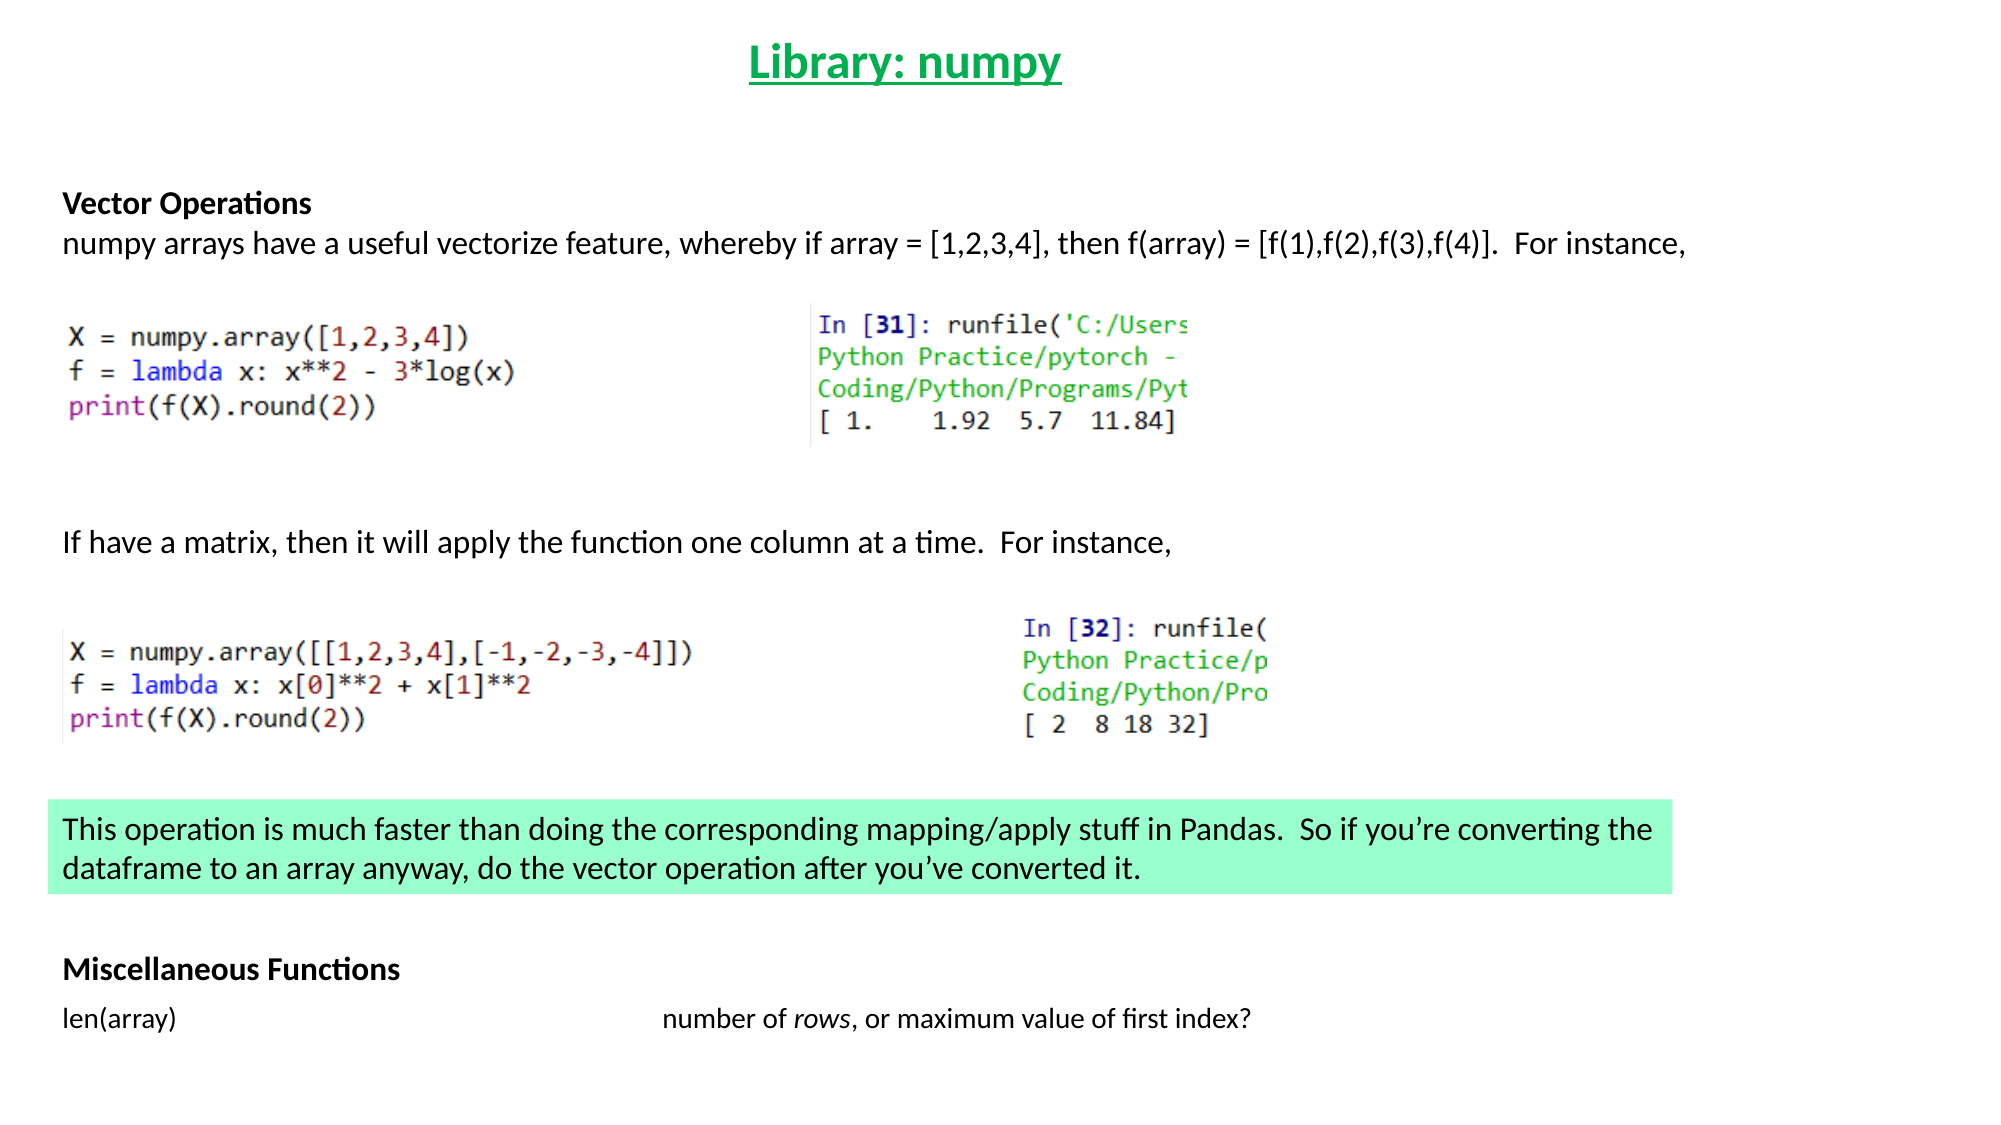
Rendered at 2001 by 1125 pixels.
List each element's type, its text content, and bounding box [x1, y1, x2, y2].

text_box len(array) number of rows, or maximum value of first index? [47, 992, 1485, 1043]
picture [62, 315, 519, 424]
text_box Vector Operations numpy arrays have a useful vectorize feature, whereby if array = [1,2,3,4], then f(array) = [f(1),f(2),f(3),f(4)]. For instance, [47, 173, 1826, 269]
text_box This operation is much faster than doing the corresponding mapping/apply stuff in Pandas. So if you’re converting the dataframe to an array anyway, do the vector operation after you’ve converted it. [47, 799, 1673, 895]
picture [810, 303, 1187, 448]
text_box If have a matrix, then it will apply the function one column at a time. For instance, [47, 513, 1248, 568]
picture [62, 629, 698, 744]
text_box Library: numpy [734, 21, 1077, 97]
picture [1018, 604, 1267, 757]
text_box Miscellaneous Functions [47, 939, 918, 995]
